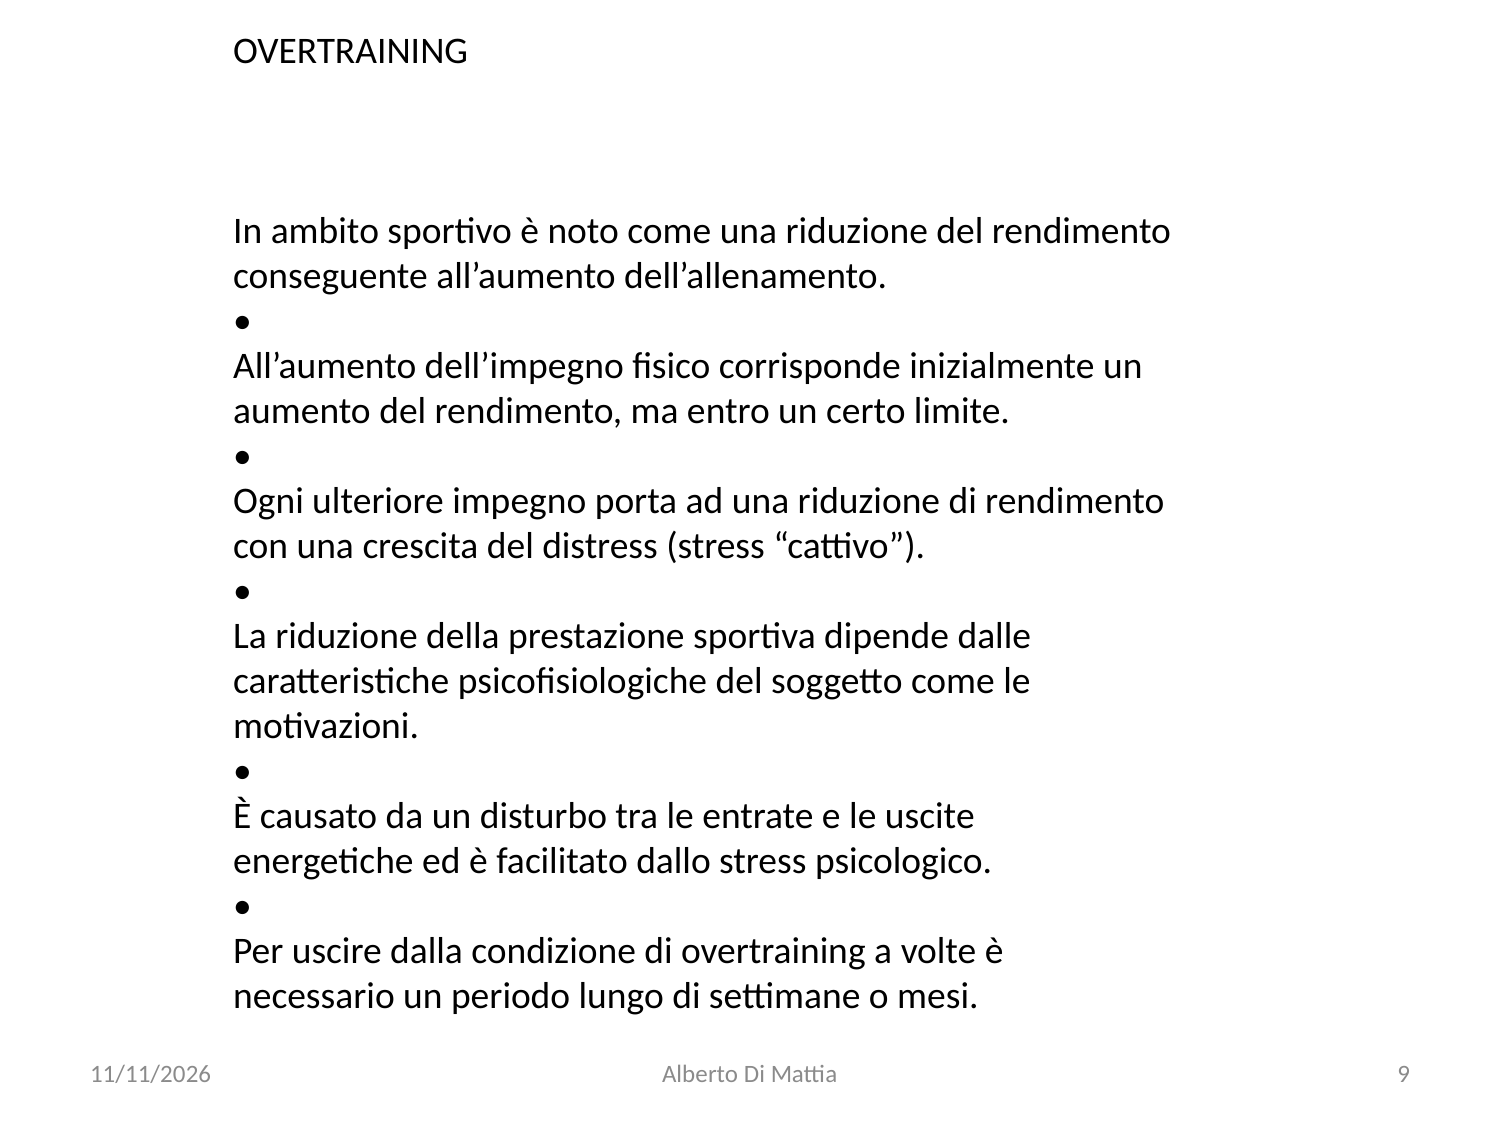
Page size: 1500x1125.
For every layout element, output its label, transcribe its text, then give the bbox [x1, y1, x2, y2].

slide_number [75, 1042, 425, 1103]
text_box OVERTRAINING In ambito sportivo è noto come una riduzione del rendimento conseguente all’aumento dell’allenamento. • All’aumento dell’impegno fisico corrisponde inizialmente un aumento del rendimento, ma entro un certo limite. • Ogni ulteriore impegno porta ad una riduzione di rendimento con una crescita del distress (stress “cattivo”). • La riduzione della prestazione sportiva dipende dalle caratteristiche psicofisiologiche del soggetto come le motivazioni. • È causato da un disturbo tra le entrate e le uscite energetiche ed è facilitato dallo stress psicologico. • Per uscire dalla condizione di overtraining a volte è necessario un periodo lungo di settimane o mesi. [218, 19, 1247, 1024]
slide_number 9 [1074, 1042, 1425, 1103]
footer Alberto Di Mattia [512, 1042, 988, 1103]
